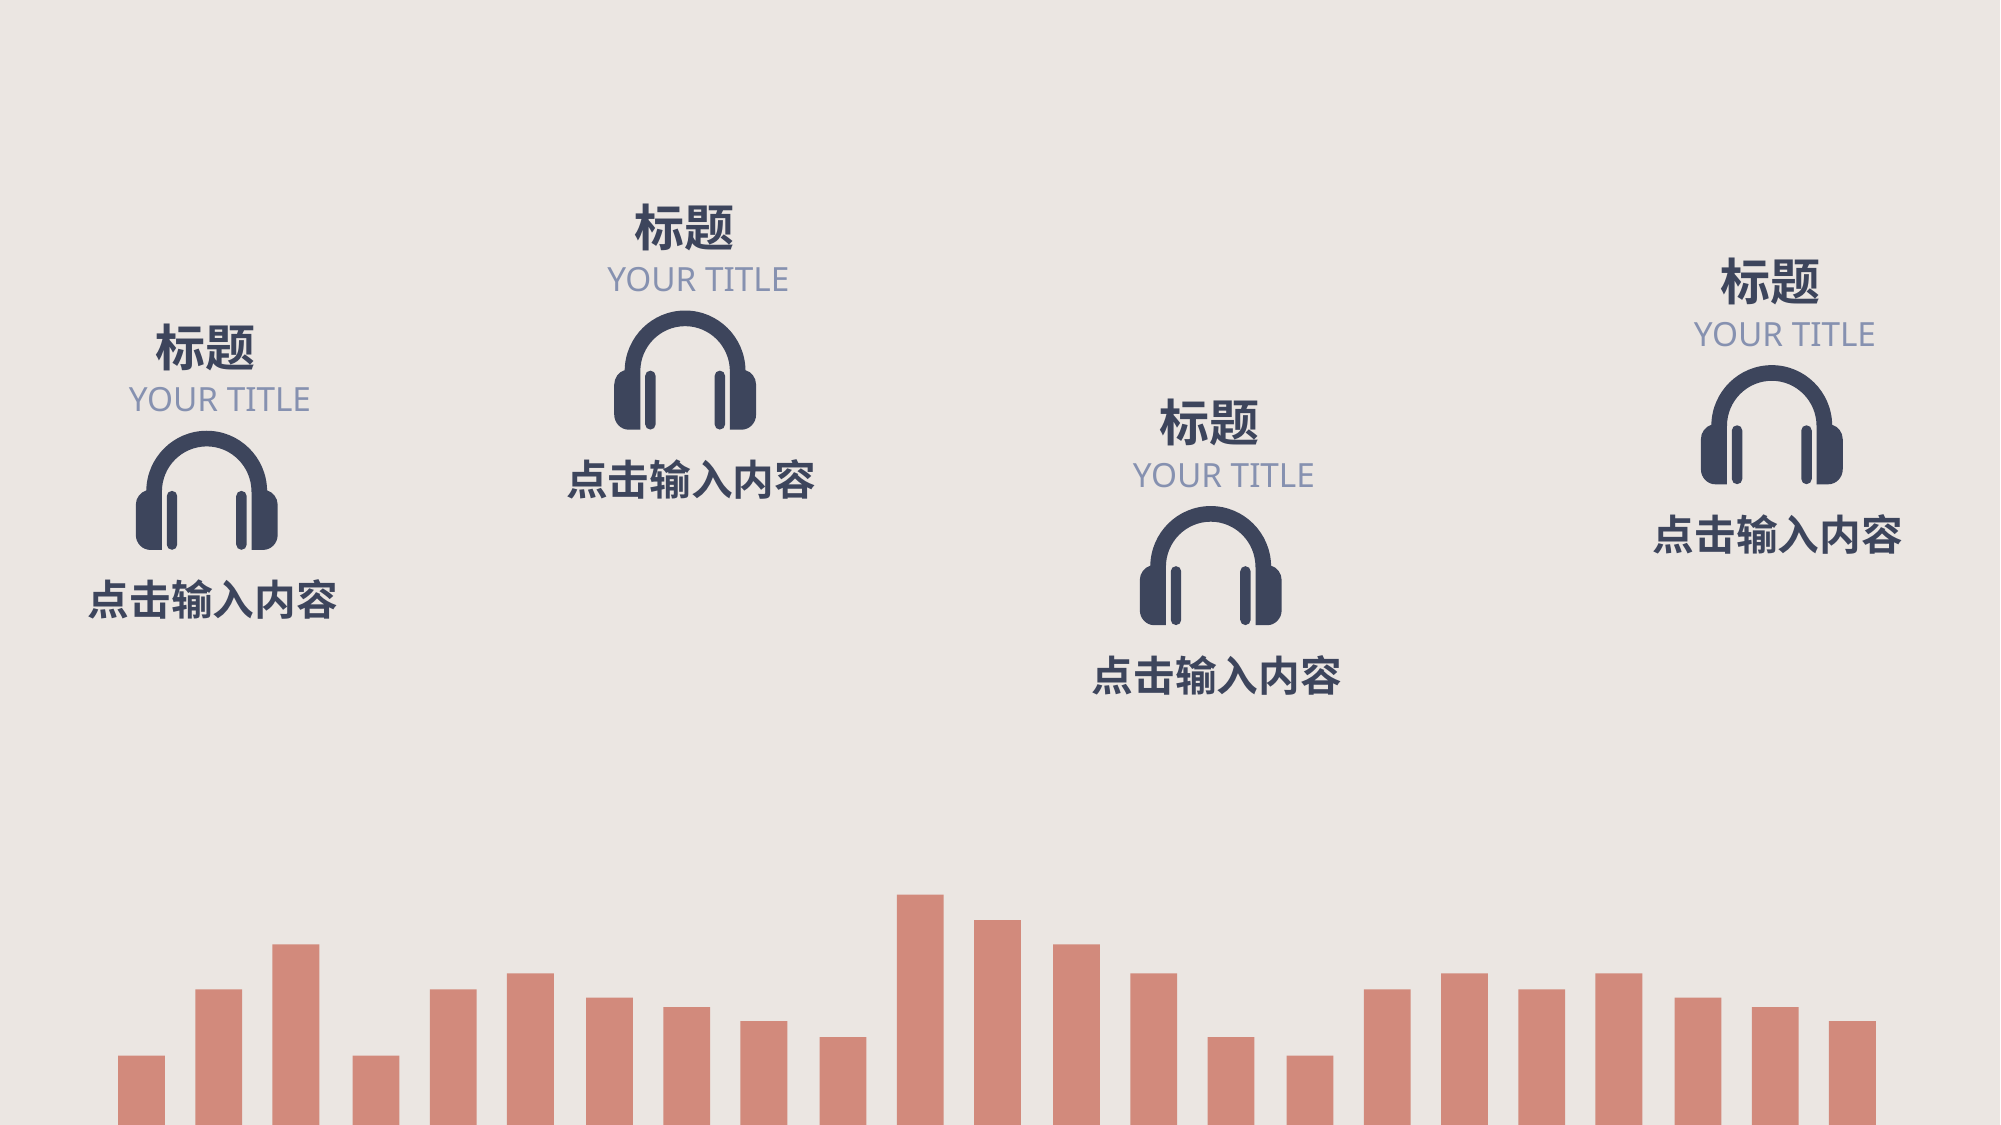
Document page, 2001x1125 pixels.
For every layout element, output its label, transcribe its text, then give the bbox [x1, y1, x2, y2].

text_box [1139, 506, 1282, 626]
text_box [135, 430, 278, 550]
text_box YOUR TITLE [592, 250, 814, 306]
text_box YOUR TITLE [114, 371, 335, 426]
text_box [118, 894, 1876, 1125]
text_box 标题 [619, 188, 750, 264]
text_box [1700, 365, 1843, 485]
text_box 点击输入内容 [1076, 642, 1358, 707]
text_box 标题 [1706, 243, 1836, 318]
text_box YOUR TITLE [1118, 446, 1339, 502]
text_box [614, 310, 757, 430]
text_box 标题 [140, 308, 271, 384]
text_box 点击输入内容 [1638, 501, 1919, 566]
text_box 标题 [1144, 384, 1275, 459]
text_box YOUR TITLE [1679, 305, 1900, 361]
text_box 点击输入内容 [72, 566, 354, 632]
text_box 点击输入内容 [551, 446, 832, 512]
